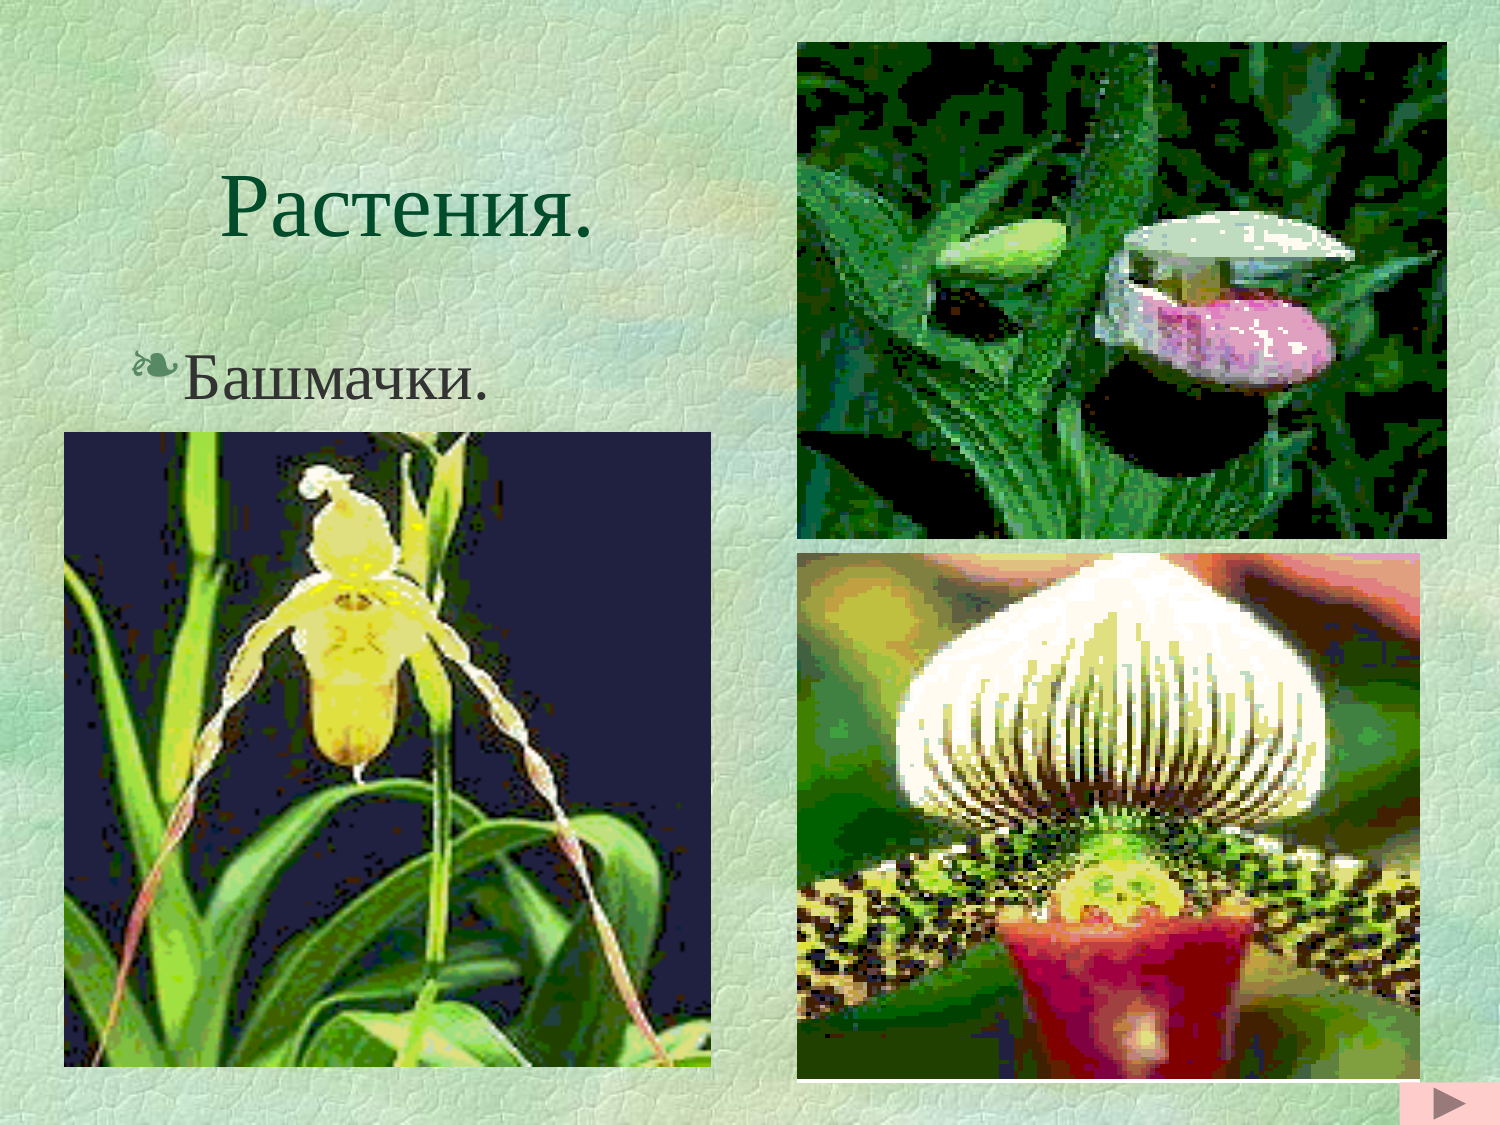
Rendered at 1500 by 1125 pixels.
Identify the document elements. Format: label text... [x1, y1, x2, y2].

title Растения. [112, 74, 791, 263]
list Башмачки. [112, 324, 1388, 1001]
text_box [1399, 1082, 1500, 1125]
picture [0, 0, 1500, 1125]
